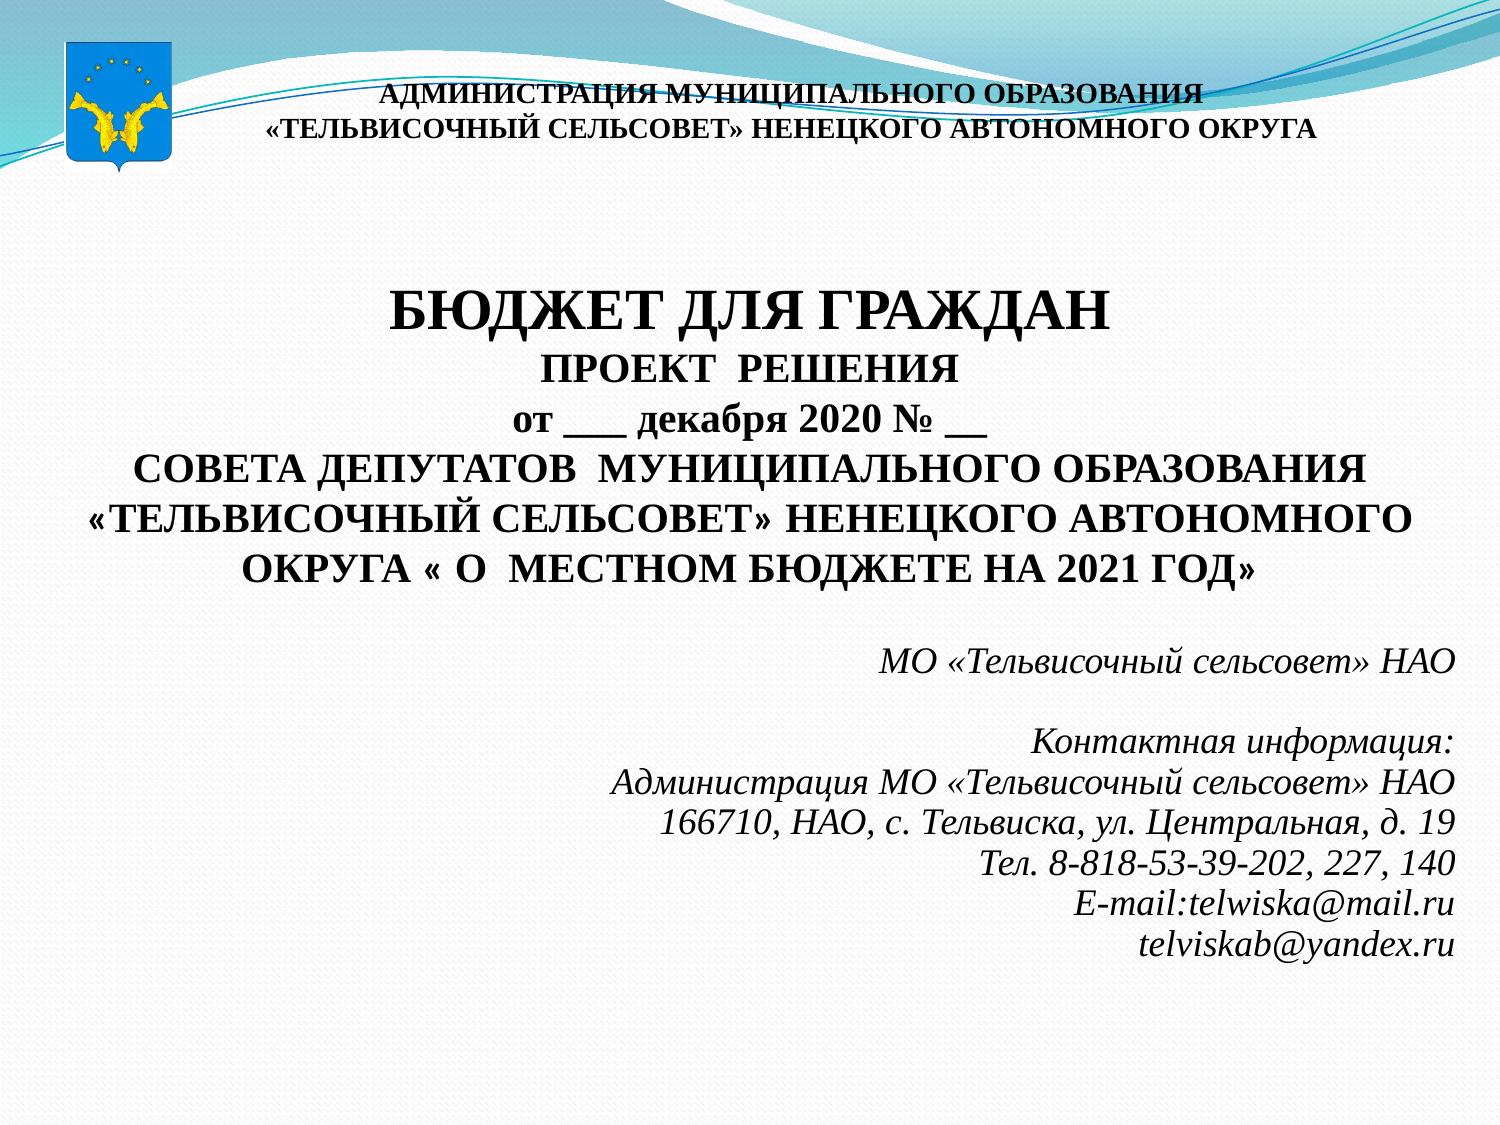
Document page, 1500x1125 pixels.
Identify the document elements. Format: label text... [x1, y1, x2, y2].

text_box МО «Тельвисочный сельсовет» НАО Контактная информация: Администрация МО «Тельвисочный сельсовет» НАО 166710, НАО, с. Тельвиска, ул. Центральная, д. 19 Тел. 8-818-53-39-202, 227, 140 E-mail:telwiska@mail.ru telviskab@yandex.ru [375, 633, 1471, 972]
text_box БЮДЖЕТ ДЛЯ ГРАЖДАН ПРОЕКТ РЕШЕНИЯ от ___ декабря 2020 № __ СОВЕТА ДЕПУТАТОВ МУНИЦИПАЛЬНОГО ОБРАЗОВАНИЯ «ТЕЛЬВИСОЧНЫЙ СЕЛЬСОВЕТ» НЕНЕЦКОГО АВТОНОМНОГО ОКРУГА « О МЕСТНОМ БЮДЖЕТЕ НА 2021 ГОД» [0, 263, 1500, 649]
picture [64, 42, 172, 173]
text_box АДМИНИСТРАЦИЯ МУНИЦИПАЛЬНОГО ОБРАЗОВАНИЯ «ТЕЛЬВИСОЧНЫЙ СЕЛЬСОВЕТ» НЕНЕЦКОГО АВТОНОМНОГО ОКРУГА [206, 66, 1376, 152]
